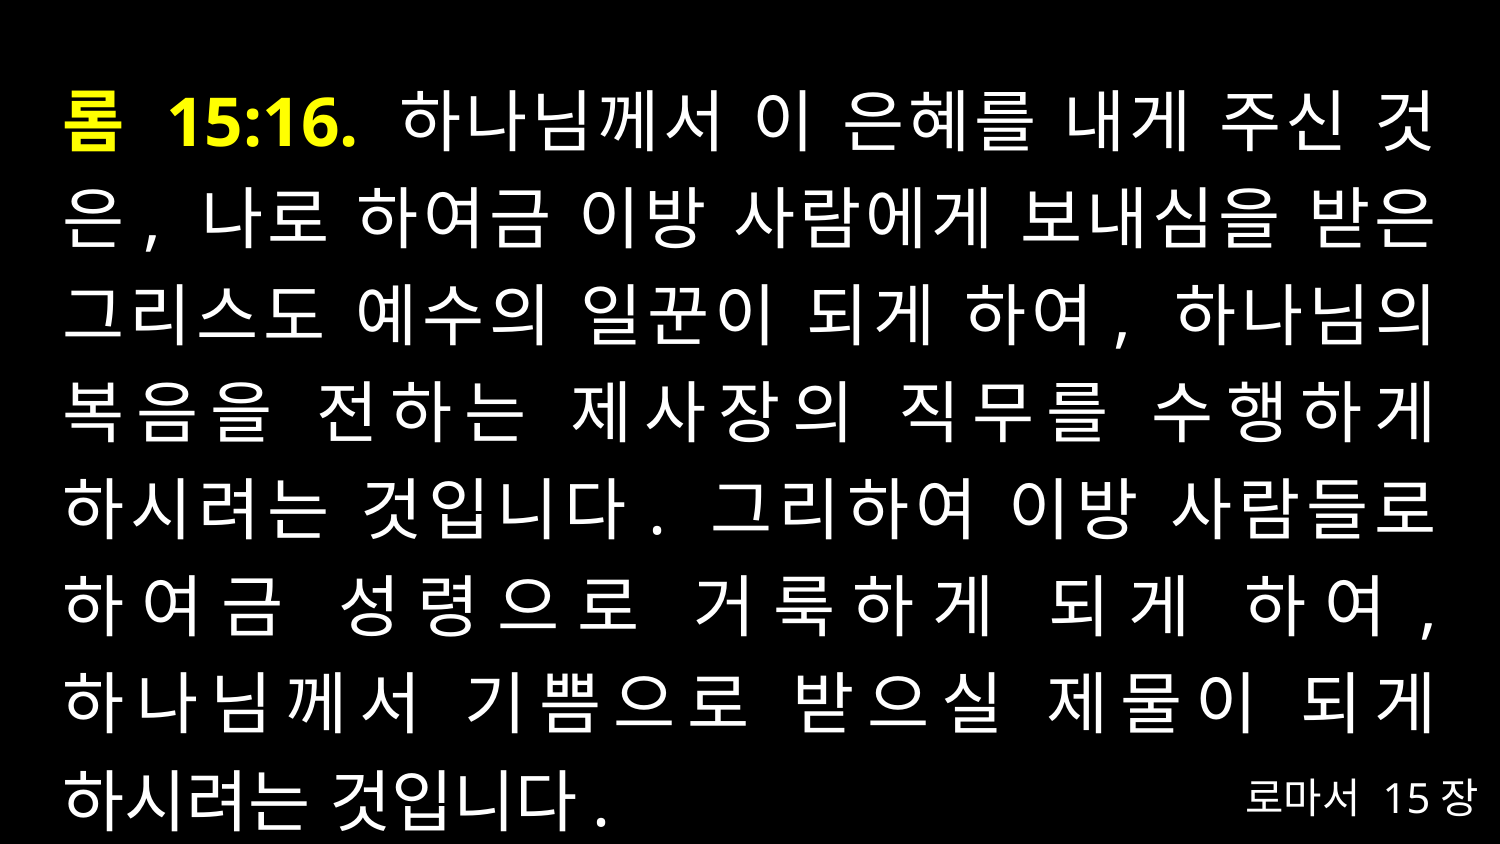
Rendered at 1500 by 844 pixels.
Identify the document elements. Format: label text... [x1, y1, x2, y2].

subtitle 로마서 15장 [916, 770, 1500, 844]
title 롬 15:16. 하나님께서 이 은혜를 내게 주신 것은, 나로 하여금 이방 사람에게 보내심을 받은 그리스도 예수의 일꾼이 되게 하여, 하나님의 복음을 전하는 제사장의 직무를 수행하게 하시려는 것입니다. 그리하여 이방 사람들로 하여금 성령으로 거룩하게 되게 하여, 하나님께서 기쁨으로 받으실 제물이 되게 하시려는 것입니다. [0, 0, 1500, 844]
